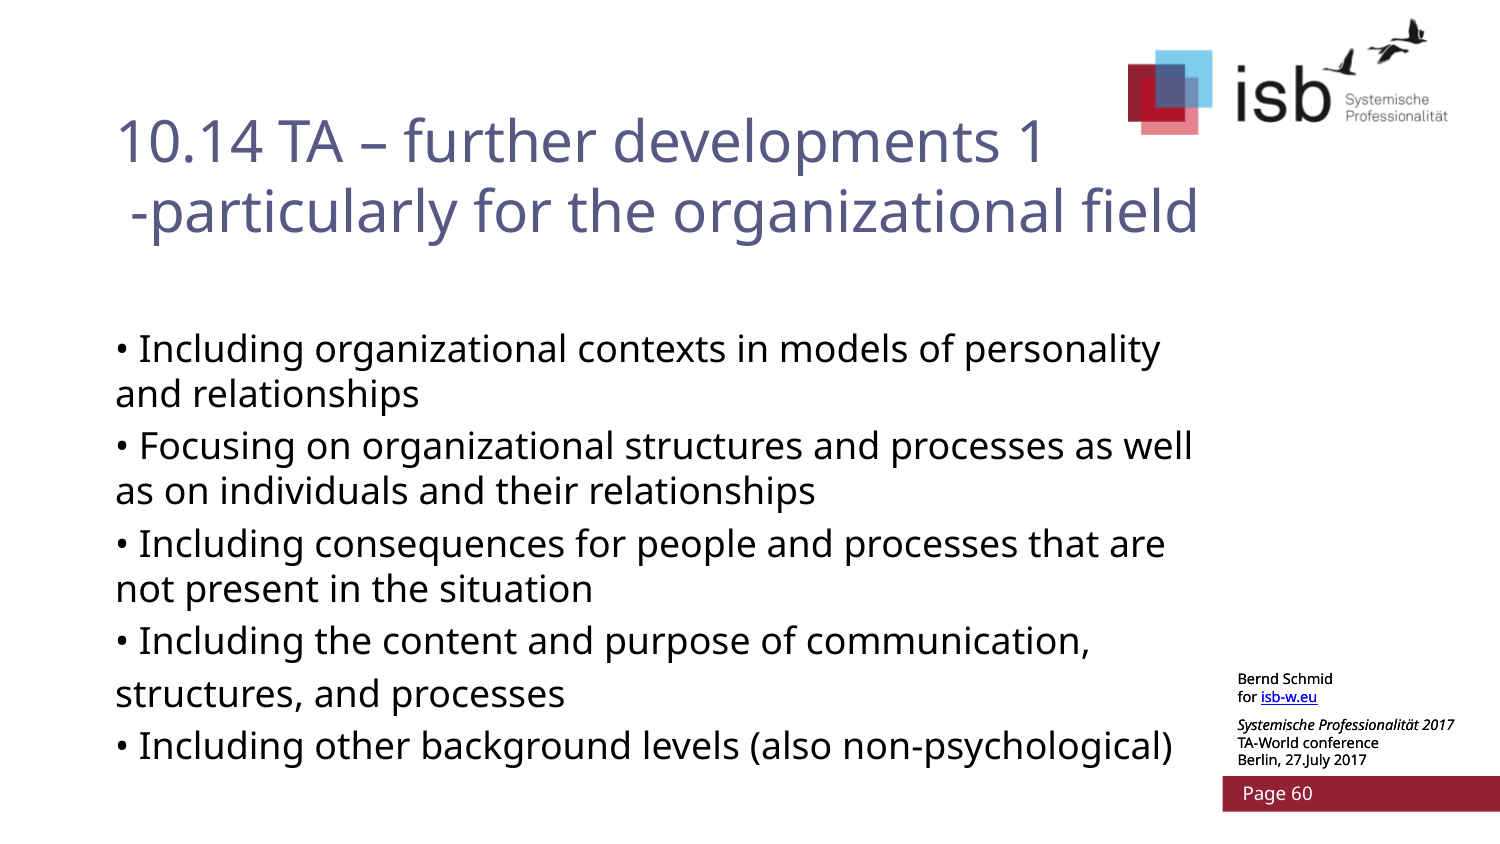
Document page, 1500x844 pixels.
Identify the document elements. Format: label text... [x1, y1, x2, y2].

picture [1128, 14, 1461, 139]
title 10.14 TA – further developments 1 -particularly for the organizational field [100, 67, 1223, 280]
list • Including organizational contexts in models of personality and relationships • Focusing on organizational structures and processes as well as on individuals and their relationships • Including consequences for people and processes that are not present in the situation • Including the content and purpose of communication, structures, and processes • Including other background levels (also non-psychological) [100, 280, 1223, 812]
slide_number Page 60 [1222, 776, 1500, 812]
text_box Bernd Schmid for isb-w.eu Systemische Professionalität 2017 TA-World conference Berlin, 27.July 2017 [1222, 543, 1500, 776]
